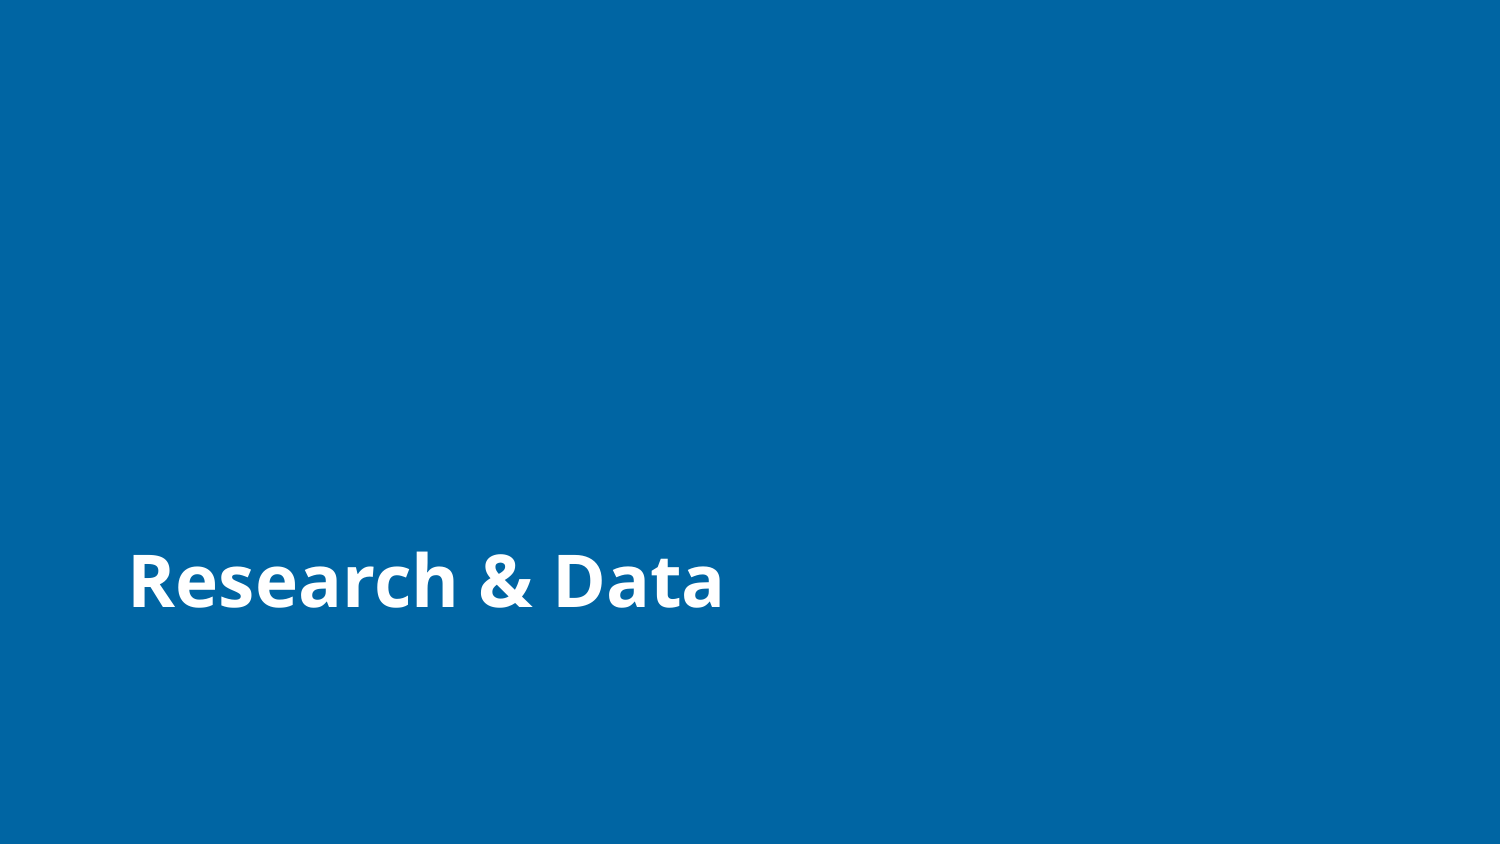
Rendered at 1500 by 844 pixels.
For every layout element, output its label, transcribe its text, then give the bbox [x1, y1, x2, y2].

title Research & Data [112, 447, 1068, 638]
